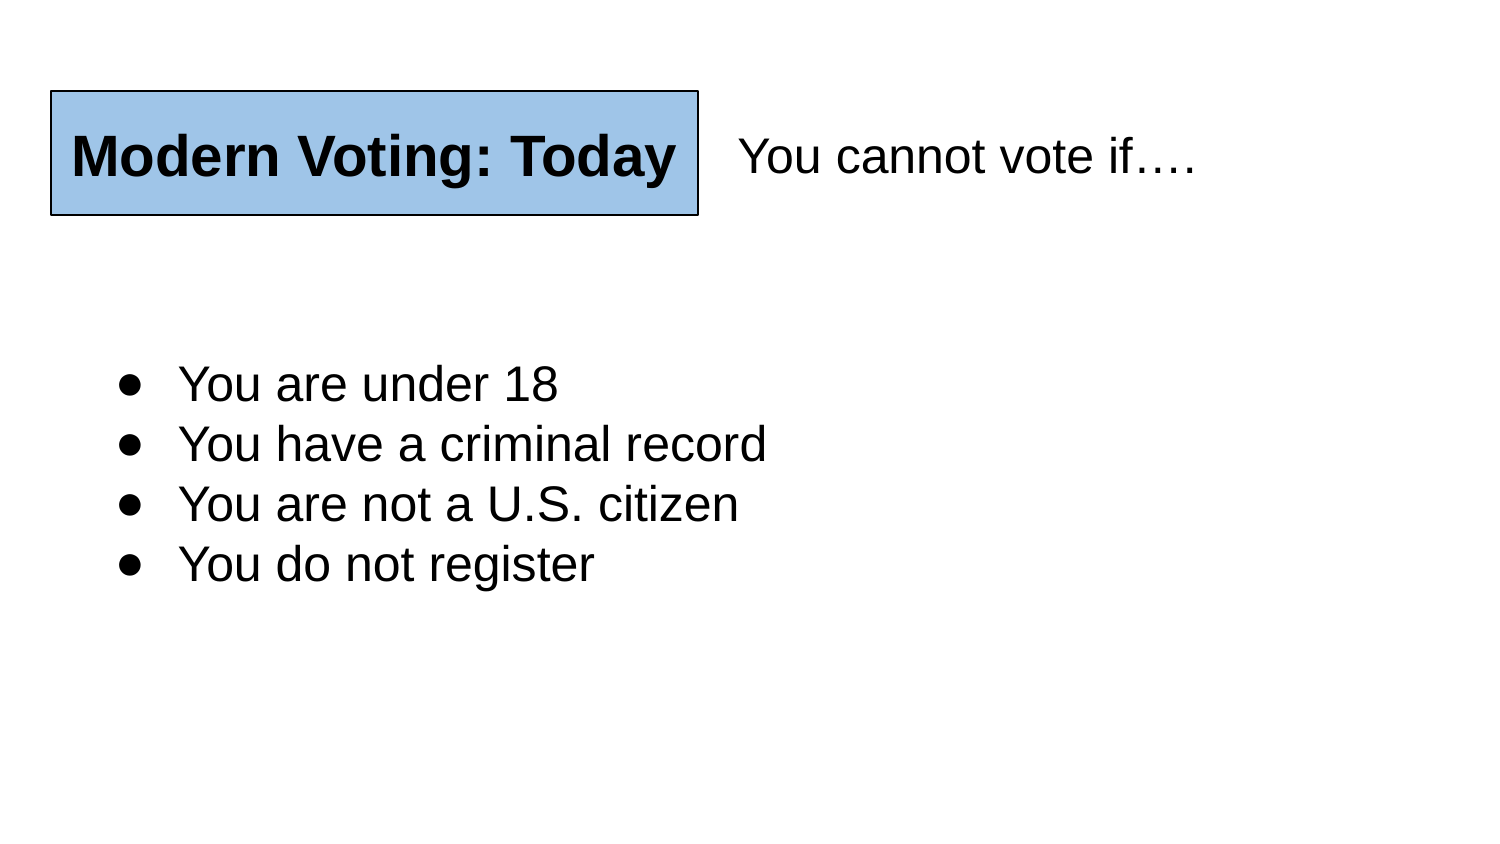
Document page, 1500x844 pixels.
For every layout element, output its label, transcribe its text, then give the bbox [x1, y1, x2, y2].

list You cannot vote if…. [722, 99, 1422, 208]
title Modern Voting: Today [51, 91, 699, 216]
text_box You are under 18 You have a criminal record You are not a U.S. citizen You do not register [87, 336, 846, 607]
